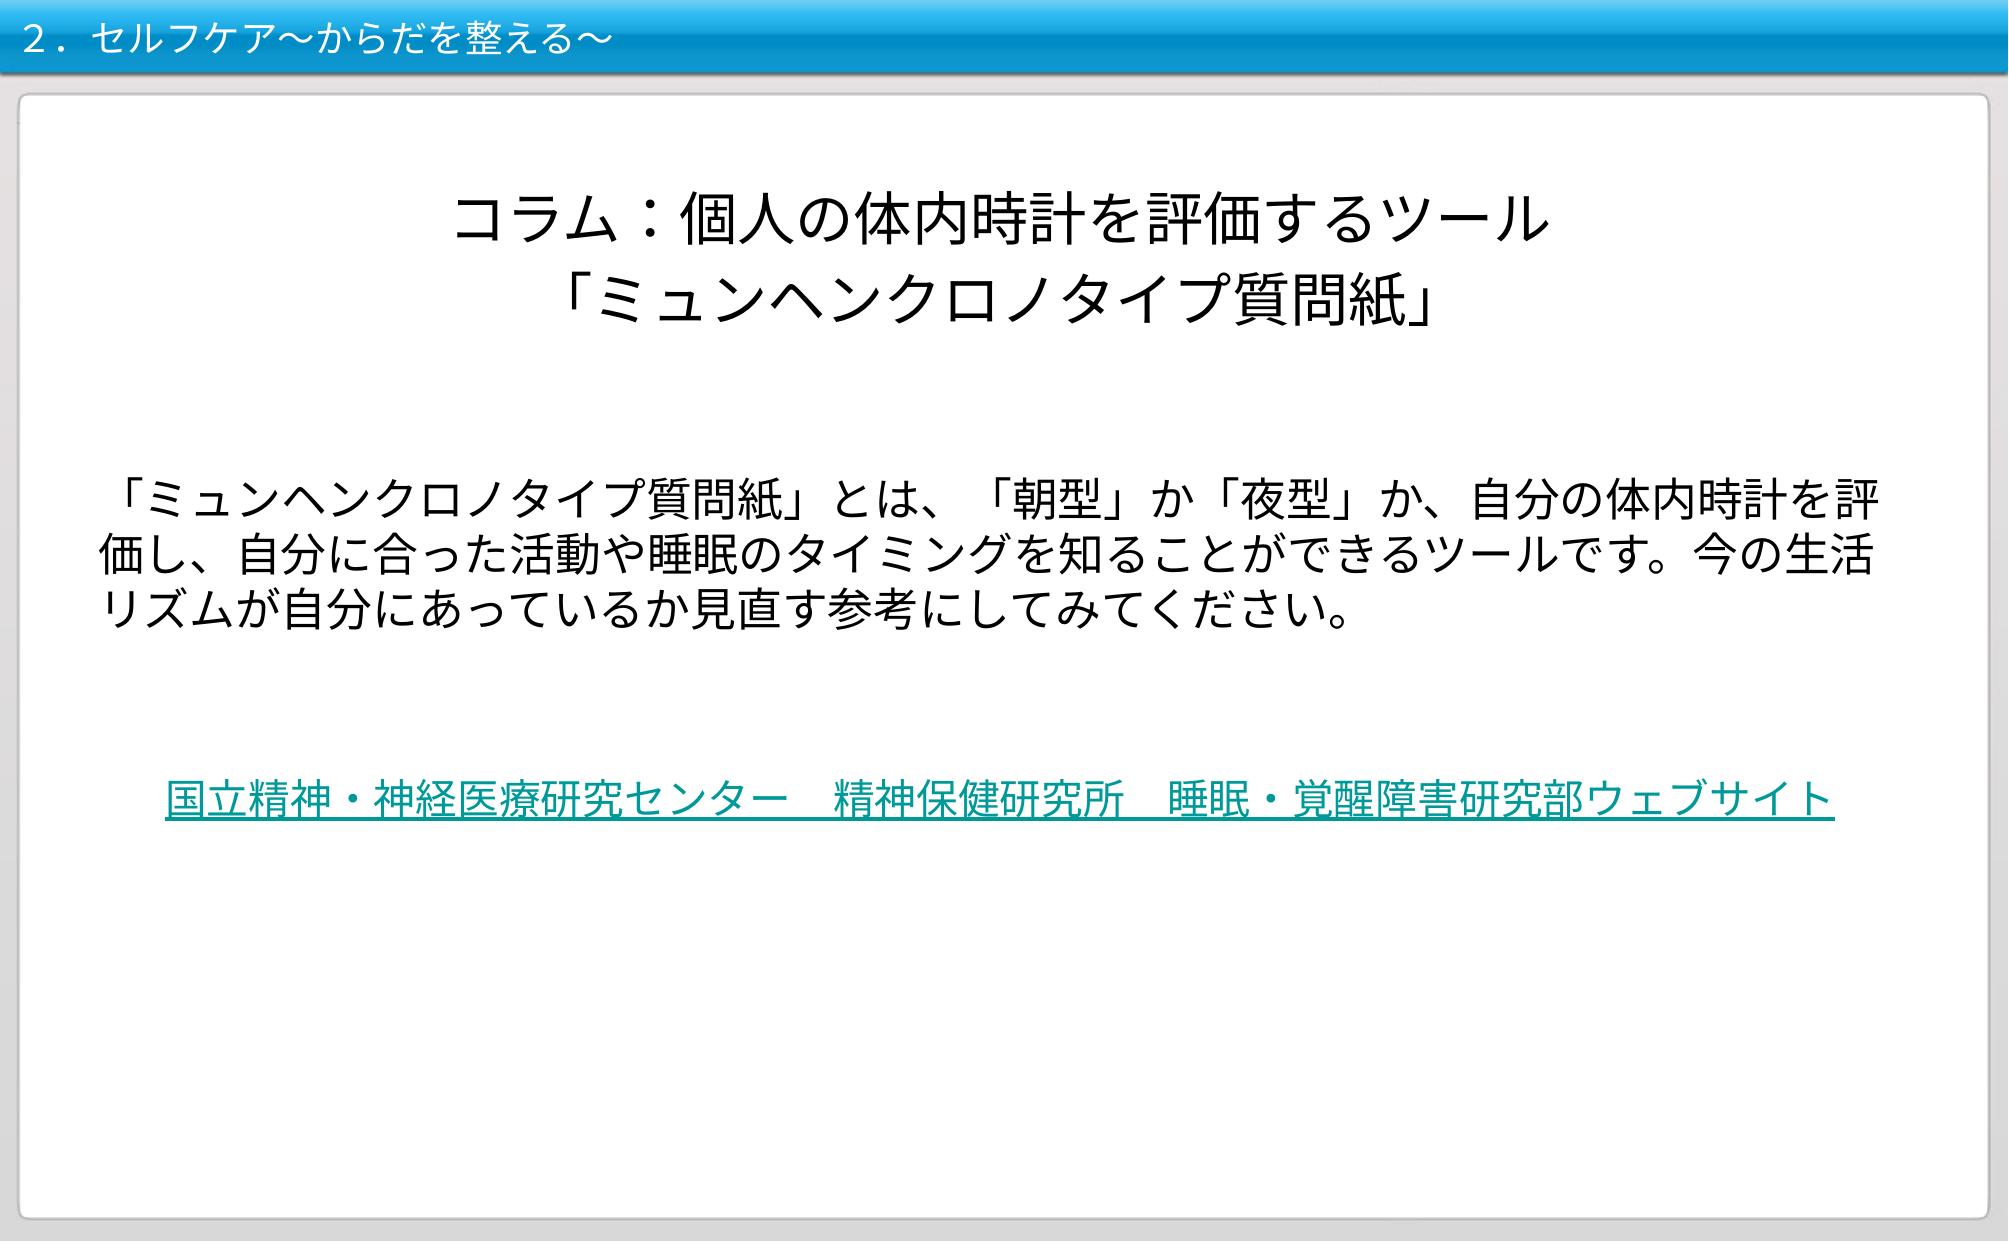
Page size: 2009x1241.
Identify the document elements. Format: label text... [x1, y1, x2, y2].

list コラム：個人の体内時計を評価するツール 「ミュンヘンクロノタイプ質問紙」 「ミュンヘンクロノタイプ質問紙」とは、「朝型」か「夜型」か、自分の体内時計を評価し、自分に合った活動や睡眠のタイミングを知ることができるツールです。今の生活リズムが自分にあっているか見直す参考にしてみてください。 国立精神・神経医療研究センター 精神保健研究所 睡眠・覚醒障害研究部ウェブサイト [39, 122, 1961, 1187]
title ２．セルフケア～からだを整える～ [0, 0, 2008, 76]
picture [0, 76, 2008, 1241]
